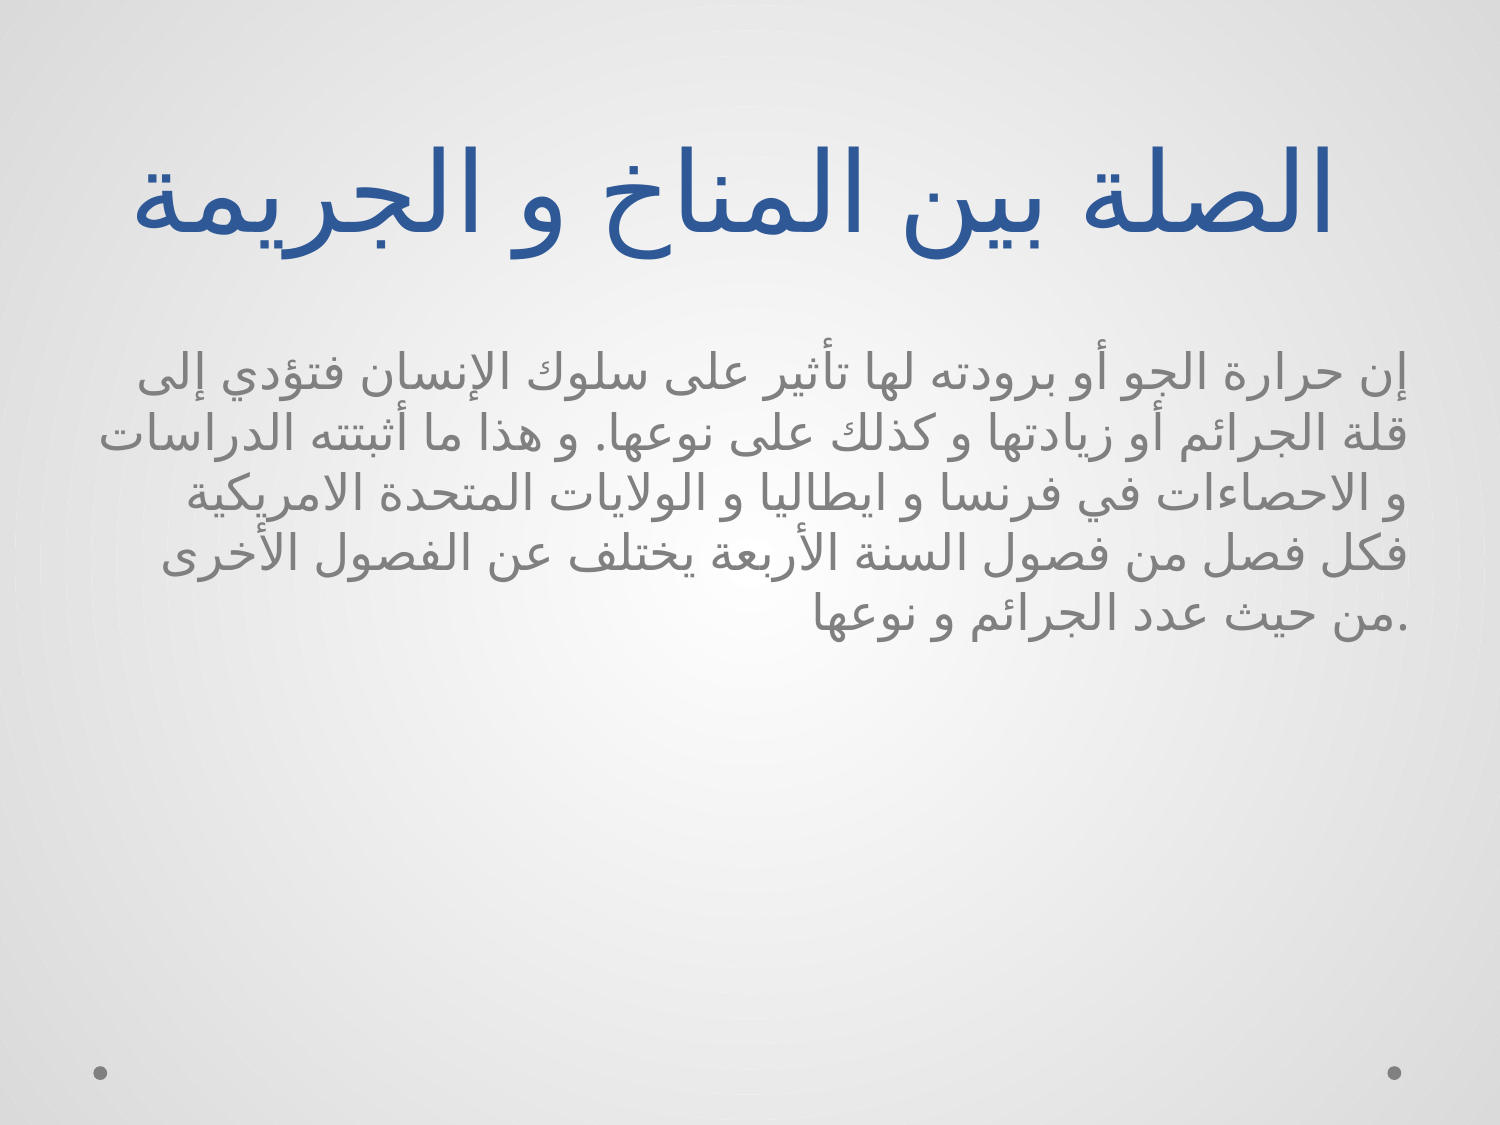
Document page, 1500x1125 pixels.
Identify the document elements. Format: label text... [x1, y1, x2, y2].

title الصلة بين المناخ و الجريمة [75, 0, 1425, 262]
list إن حرارة الجو أو برودته لها تأثير على سلوك الإنسان فتؤدي إلى قلة الجرائم أو زيادتها و كذلك على نوعها. و هذا ما أثبتته الدراسات و الاحصاءات في فرنسا و ايطاليا و الولايات المتحدة الامريكية فكل فصل من فصول السنة الأربعة يختلف عن الفصول الأخرى من حيث عدد الجرائم و نوعها. [75, 262, 1425, 1005]
